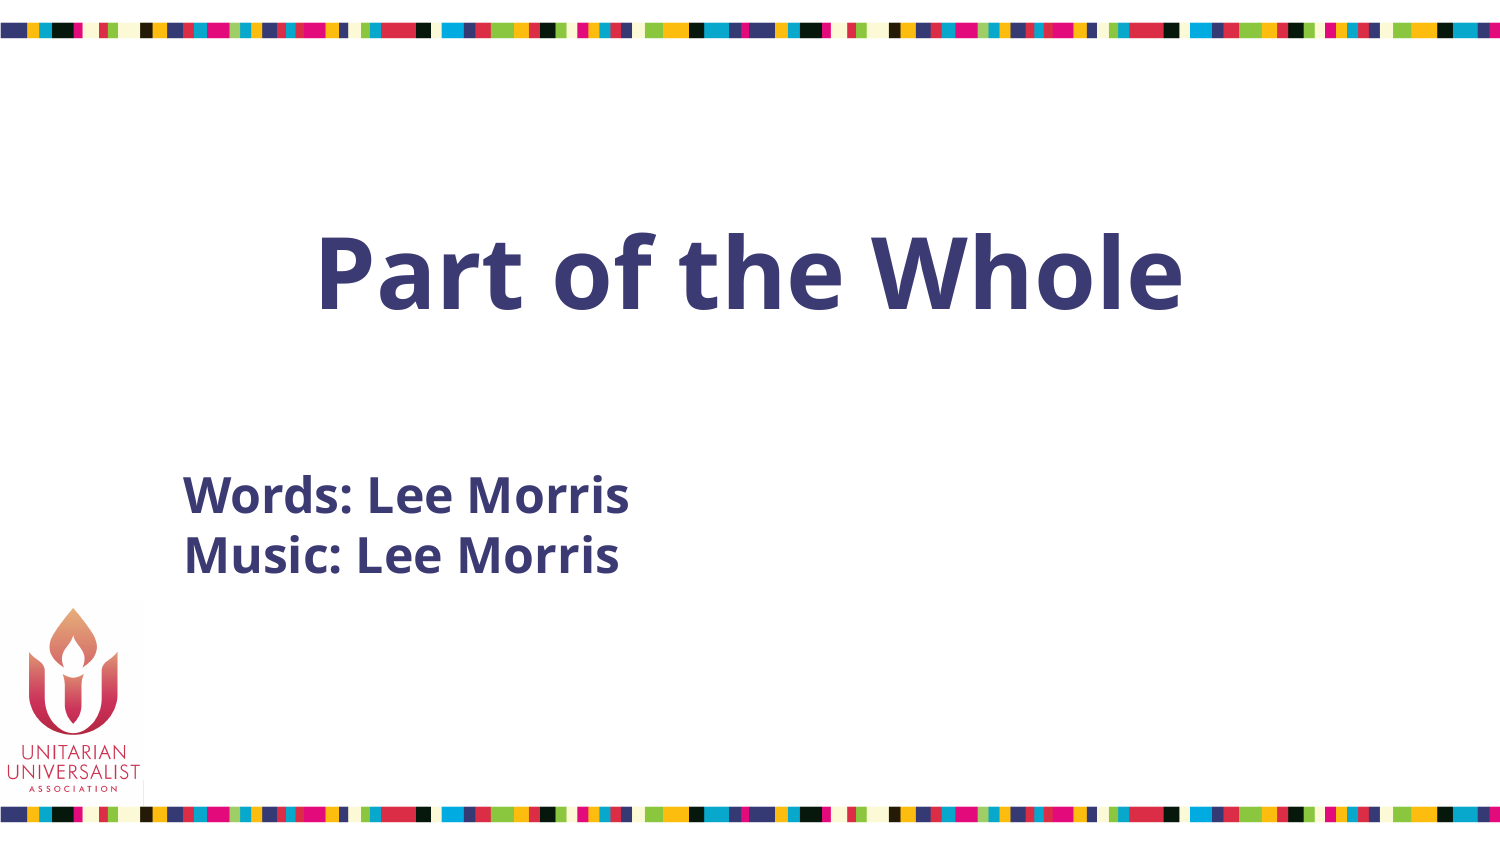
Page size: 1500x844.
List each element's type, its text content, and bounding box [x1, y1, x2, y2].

text_box Words: Lee Morris Music: Lee Morris [168, 448, 1495, 659]
picture [0, 22, 1500, 40]
text_box Part of the Whole [74, 75, 1425, 345]
picture [0, 600, 1500, 824]
